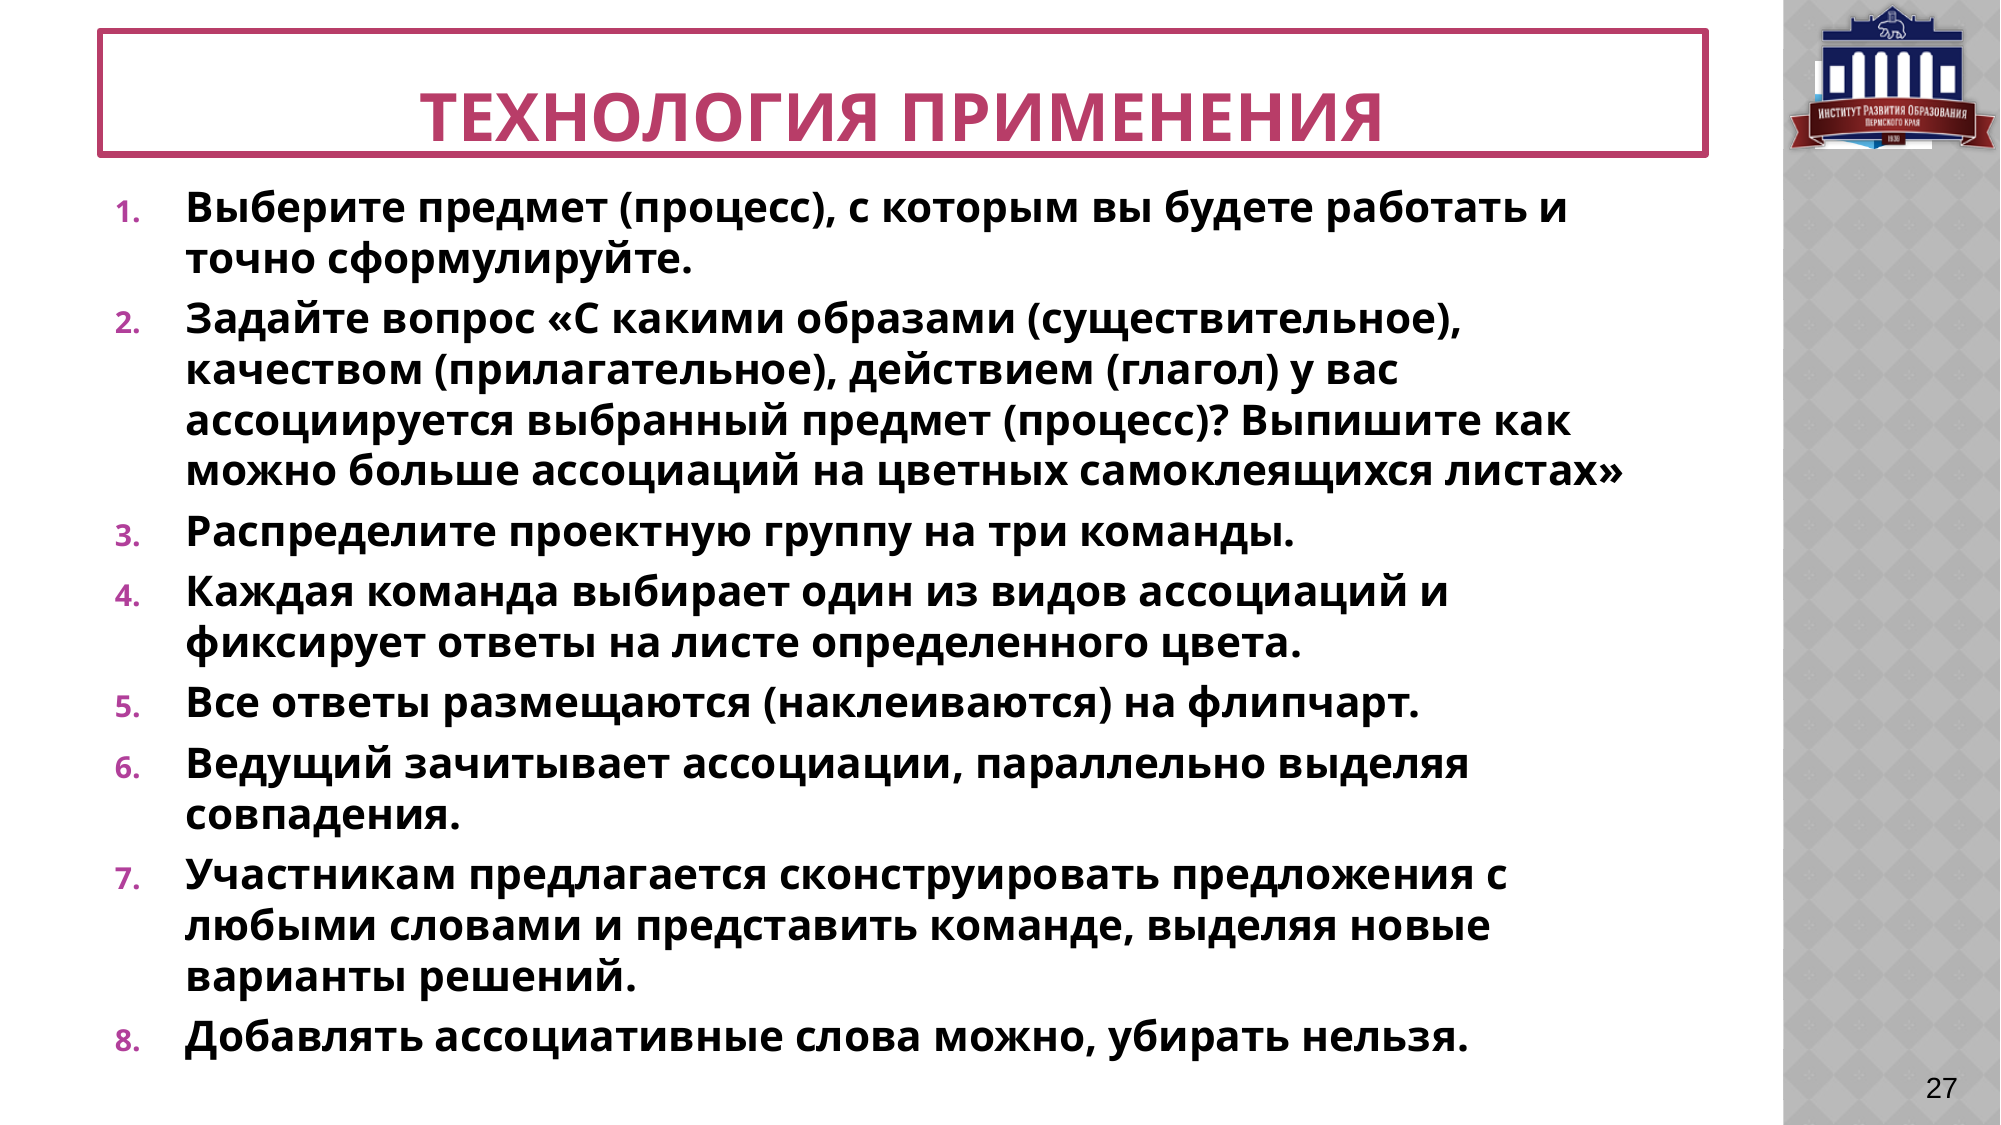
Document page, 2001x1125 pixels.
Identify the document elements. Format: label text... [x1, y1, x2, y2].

list Выберите предмет (процесс), с которым вы будете работать и точно сформулируйте. Задайте вопрос «С какими образами (существительное), качеством (прилагательное), действием (глагол) у вас ассоциируется выбранный предмет (процесс)? Выпишите как можно больше ассоциаций на цветных самоклеящихся листах» Распределите проектную группу на три команды. Каждая команда выбирает один из видов ассоциаций и фиксирует ответы на листе определенного цвета. Все ответы размещаются (наклеиваются) на флипчарт. Ведущий зачитывает ассоциации, параллельно выделяя совпадения. Участникам предлагается сконструировать предложения с любыми словами и представить команде, выделяя новые варианты решений. Добавлять ассоциативные слова можно, убирать нельзя. [99, 172, 1665, 1094]
title Технология применения [97, 28, 1709, 158]
picture [1784, 0, 2000, 155]
